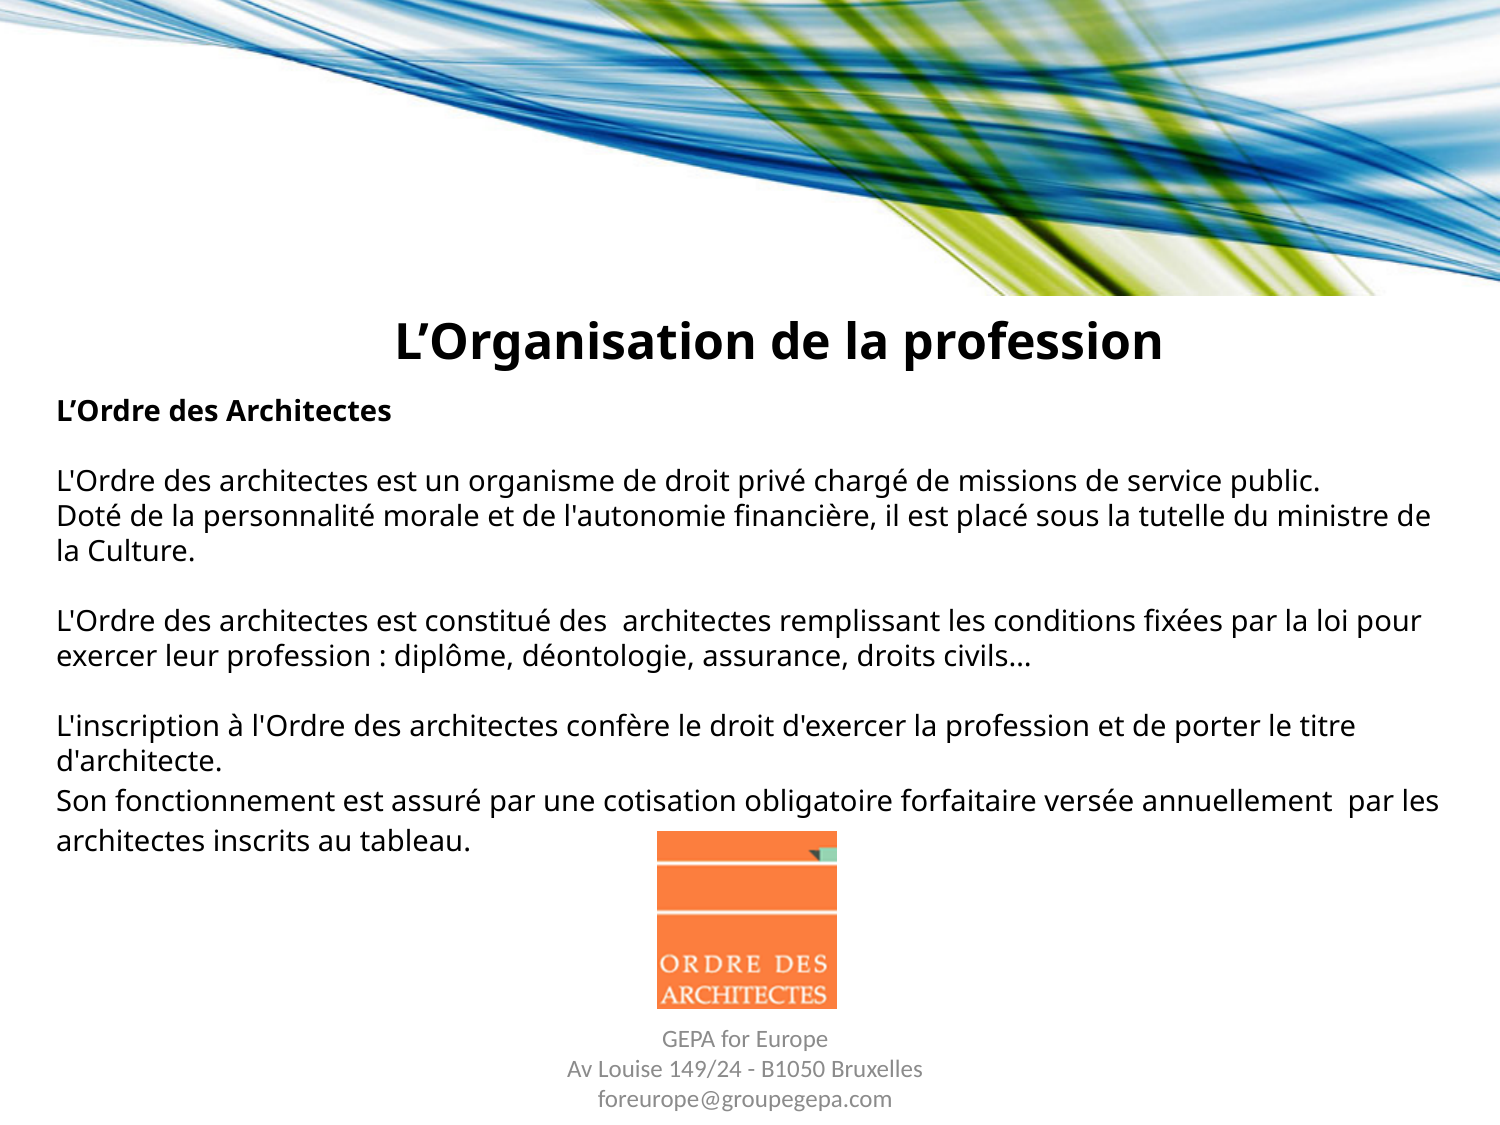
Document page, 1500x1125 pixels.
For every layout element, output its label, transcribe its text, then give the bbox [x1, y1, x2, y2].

picture [657, 831, 837, 1010]
picture [0, 0, 1500, 296]
text_box L’Ordre des Architectes L'Ordre des architectes est un organisme de droit privé chargé de missions de service public. Doté de la personnalité morale et de l'autonomie financière, il est placé sous la tutelle du ministre de la Culture. L'Ordre des architectes est constitué des architectes remplissant les conditions fixées par la loi pour exercer leur profession : diplôme, déontologie, assurance, droits civils… L'inscription à l'Ordre des architectes confère le droit d'exercer la profession et de porter le titre d'architecte. Son fonctionnement est assuré par une cotisation obligatoire forfaitaire versée annuellement par les architectes inscrits au tableau. [41, 385, 1459, 1046]
footer GEPA for Europe Av Louise 149/24 - B1050 Bruxelles foreurope@groupegepa.com [509, 1046, 982, 1124]
list L’Organisation de la profession [159, 304, 1400, 384]
